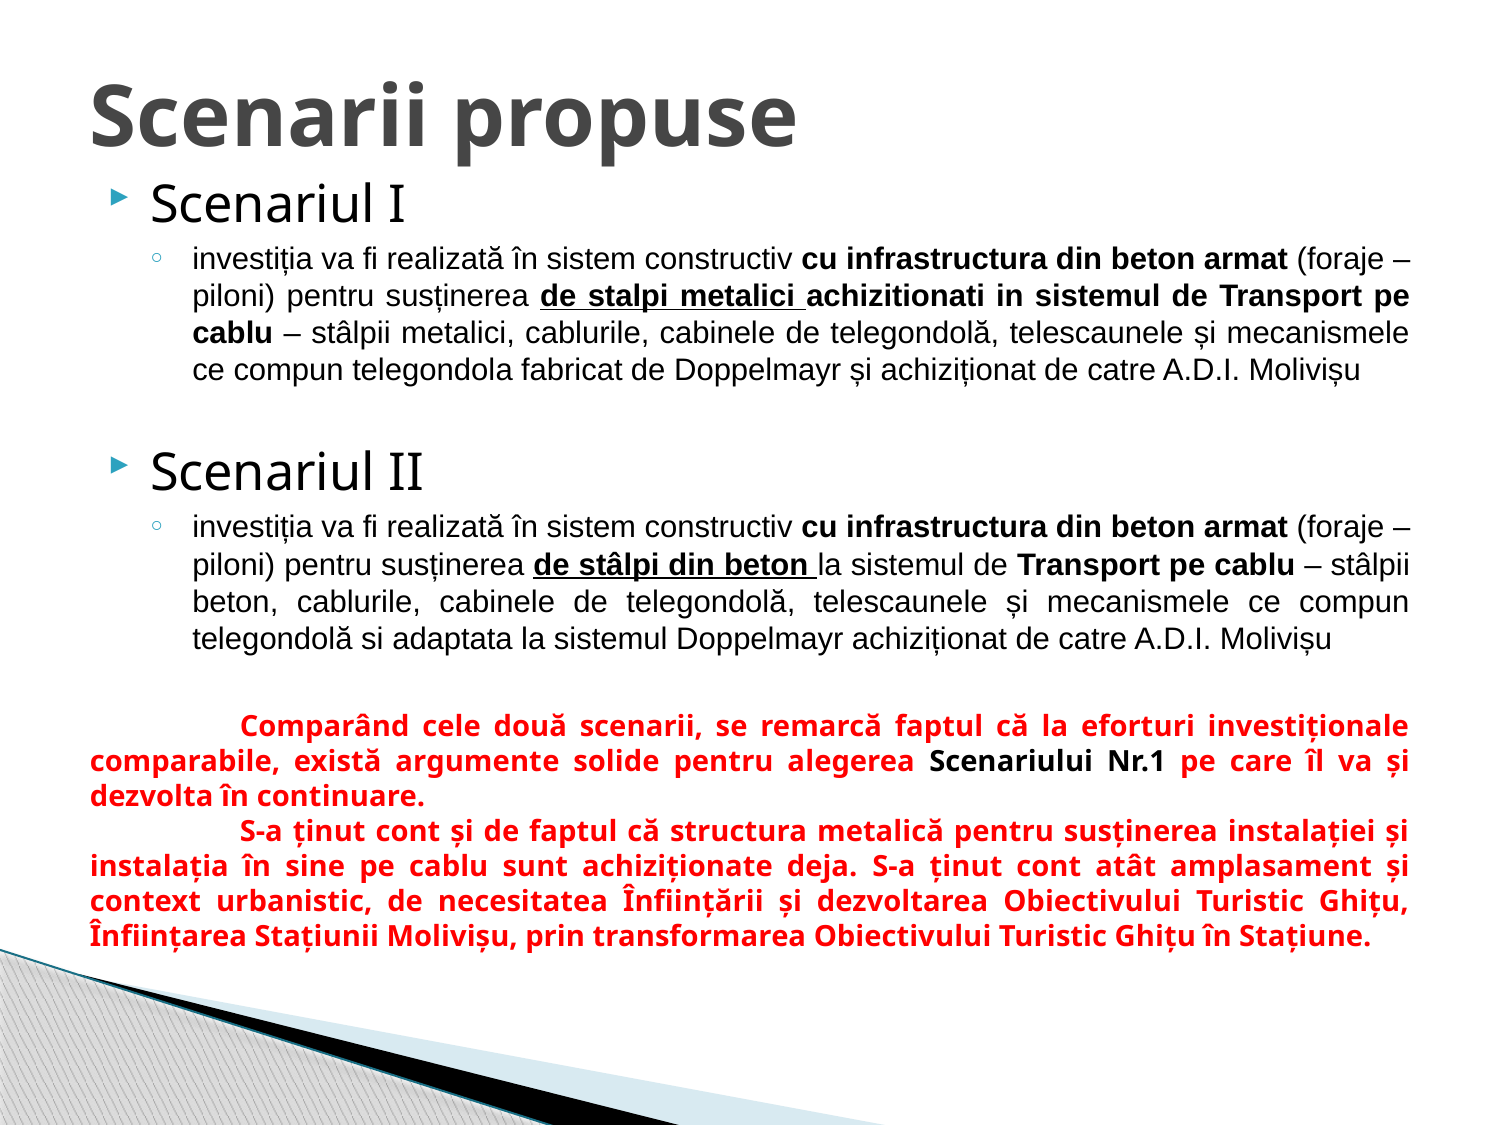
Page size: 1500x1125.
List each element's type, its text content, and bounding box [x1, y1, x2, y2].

text_box Comparând cele două scenarii, se remarcă faptul că la eforturi investiționale comparabile, există argumente solide pentru alegerea Scenariului Nr.1 pe care îl va și dezvolta în continuare. S-a ținut cont și de faptul că structura metalică pentru susținerea instalației și instalația în sine pe cablu sunt achiziționate deja. S-a ținut cont atât amplasament și context urbanistic, de necesitatea Înființării și dezvoltarea Obiectivului Turistic Ghițu, Înființarea Stațiunii Molivișu, prin transformarea Obiectivului Turistic Ghițu în Stațiune. [74, 699, 1425, 988]
list Scenariul I investiția va fi realizată în sistem constructiv cu infrastructura din beton armat (foraje – piloni) pentru susținerea de stalpi metalici achizitionati in sistemul de Transport pe cablu – stâlpii metalici, cablurile, cabinele de telegondolă, telescaunele și mecanismele ce compun telegondola fabricat de Doppelmayr și achiziționat de catre A.D.I. Molivișu Scenariul II investiția va fi realizată în sistem constructiv cu infrastructura din beton armat (foraje – piloni) pentru susținerea de stâlpi din beton la sistemul de Transport pe cablu – stâlpii beton, cablurile, cabinele de telegondolă, telescaunele și mecanismele ce compun telegondolă si adaptata la sistemul Doppelmayr achiziționat de catre A.D.I. Molivișu [75, 175, 1425, 699]
title Scenarii propuse [75, 50, 1425, 175]
